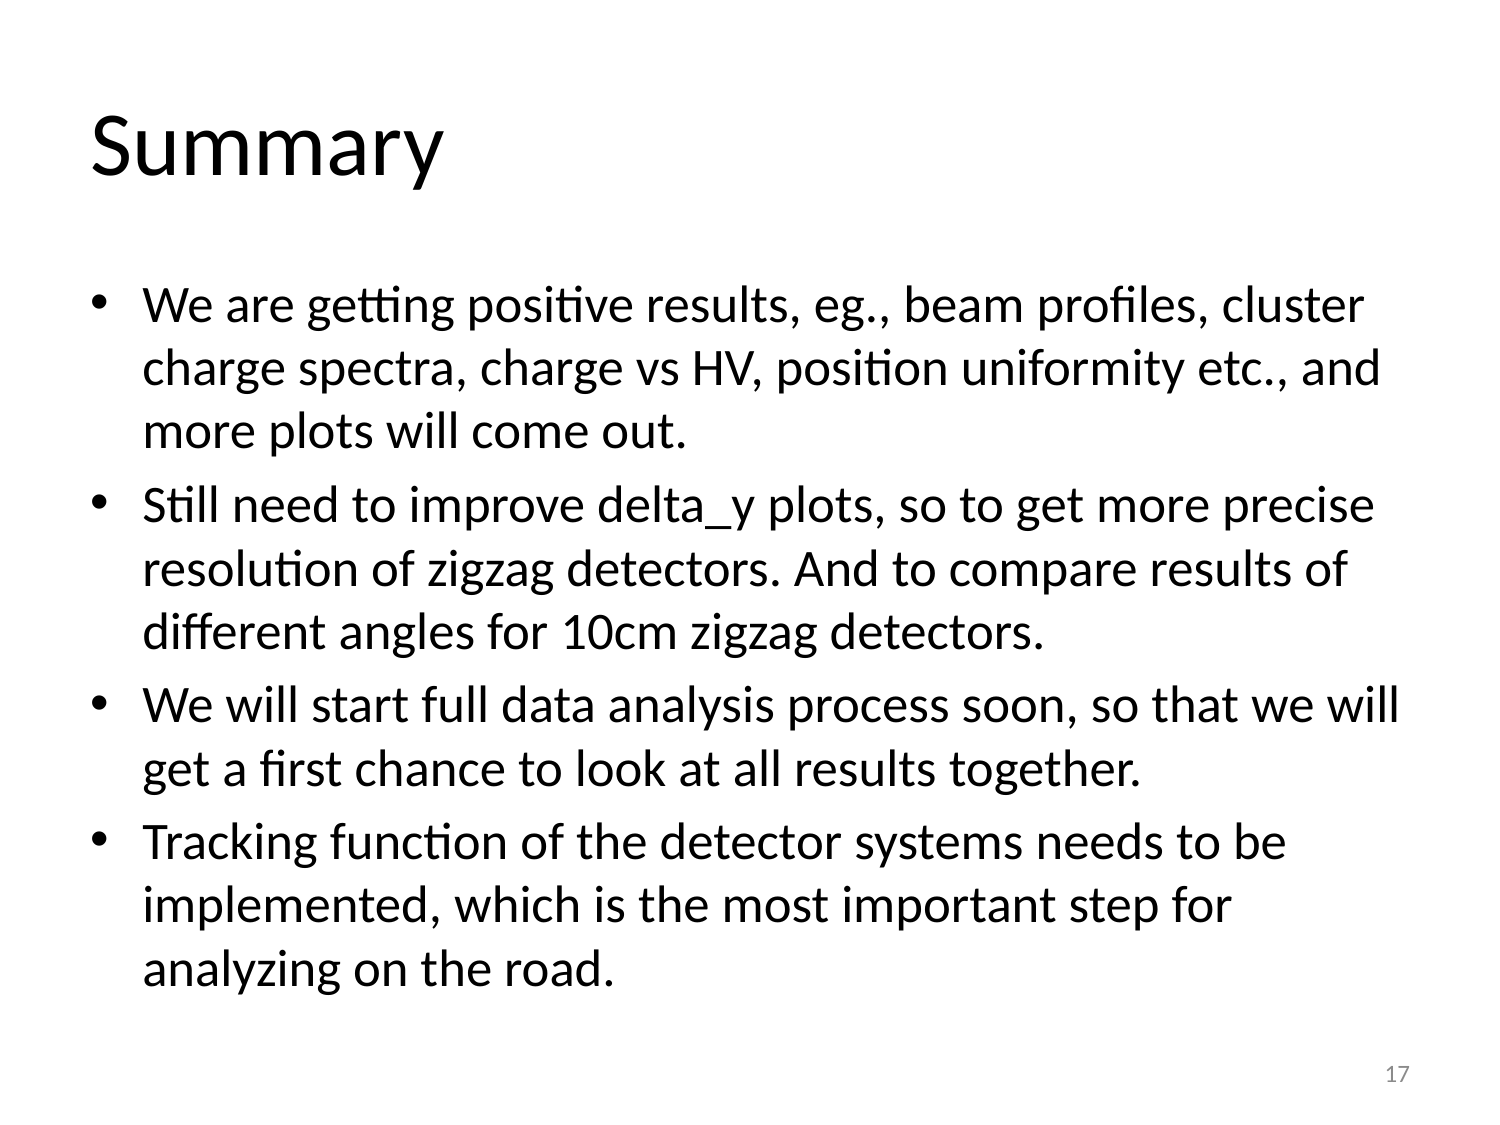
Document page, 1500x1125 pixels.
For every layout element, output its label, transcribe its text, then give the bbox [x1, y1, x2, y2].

list We are getting positive results, eg., beam profiles, cluster charge spectra, charge vs HV, position uniformity etc., and more plots will come out. Still need to improve delta_y plots, so to get more precise resolution of zigzag detectors. And to compare results of different angles for 10cm zigzag detectors. We will start full data analysis process soon, so that we will get a first chance to look at all results together. Tracking function of the detector systems needs to be implemented, which is the most important step for analyzing on the road. [75, 262, 1425, 1005]
slide_number 17 [1074, 1042, 1425, 1103]
title Summary [75, 45, 1425, 233]
